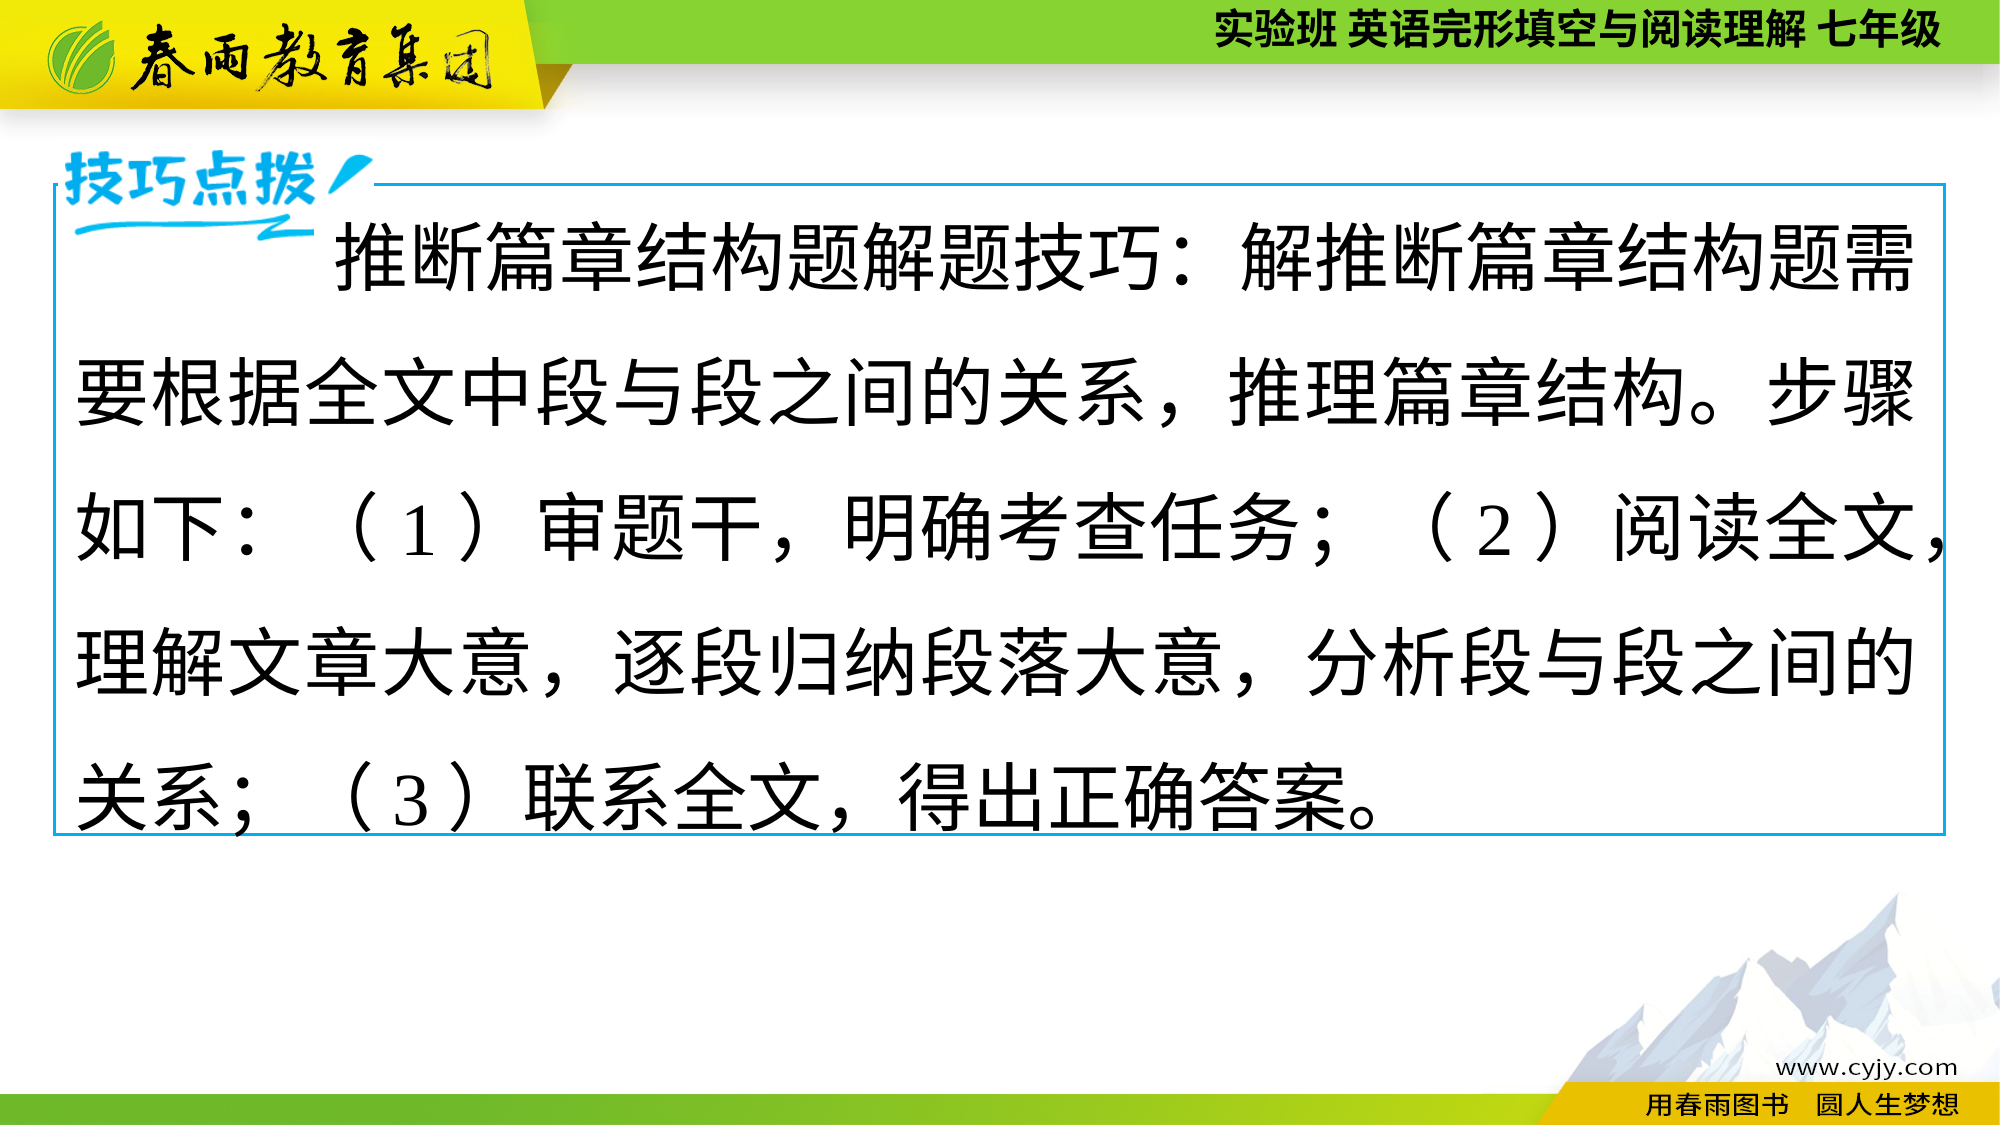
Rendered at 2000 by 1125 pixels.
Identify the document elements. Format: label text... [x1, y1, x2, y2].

text_box [54, 248, 59, 835]
text_box [1933, 184, 1945, 835]
picture [0, 0, 2000, 1125]
text_box 推断篇章结构题解题技巧：解推断篇章结构题需要根据全文中段与段之间的关系，推理篇章结构。步骤如下：（1）审题干，明确考查任务；（2）阅读全文，理解文章大意，逐段归纳段落大意，分析段与段之间的关系；（3）联系全文，得出正确答案。 [59, 157, 1933, 848]
